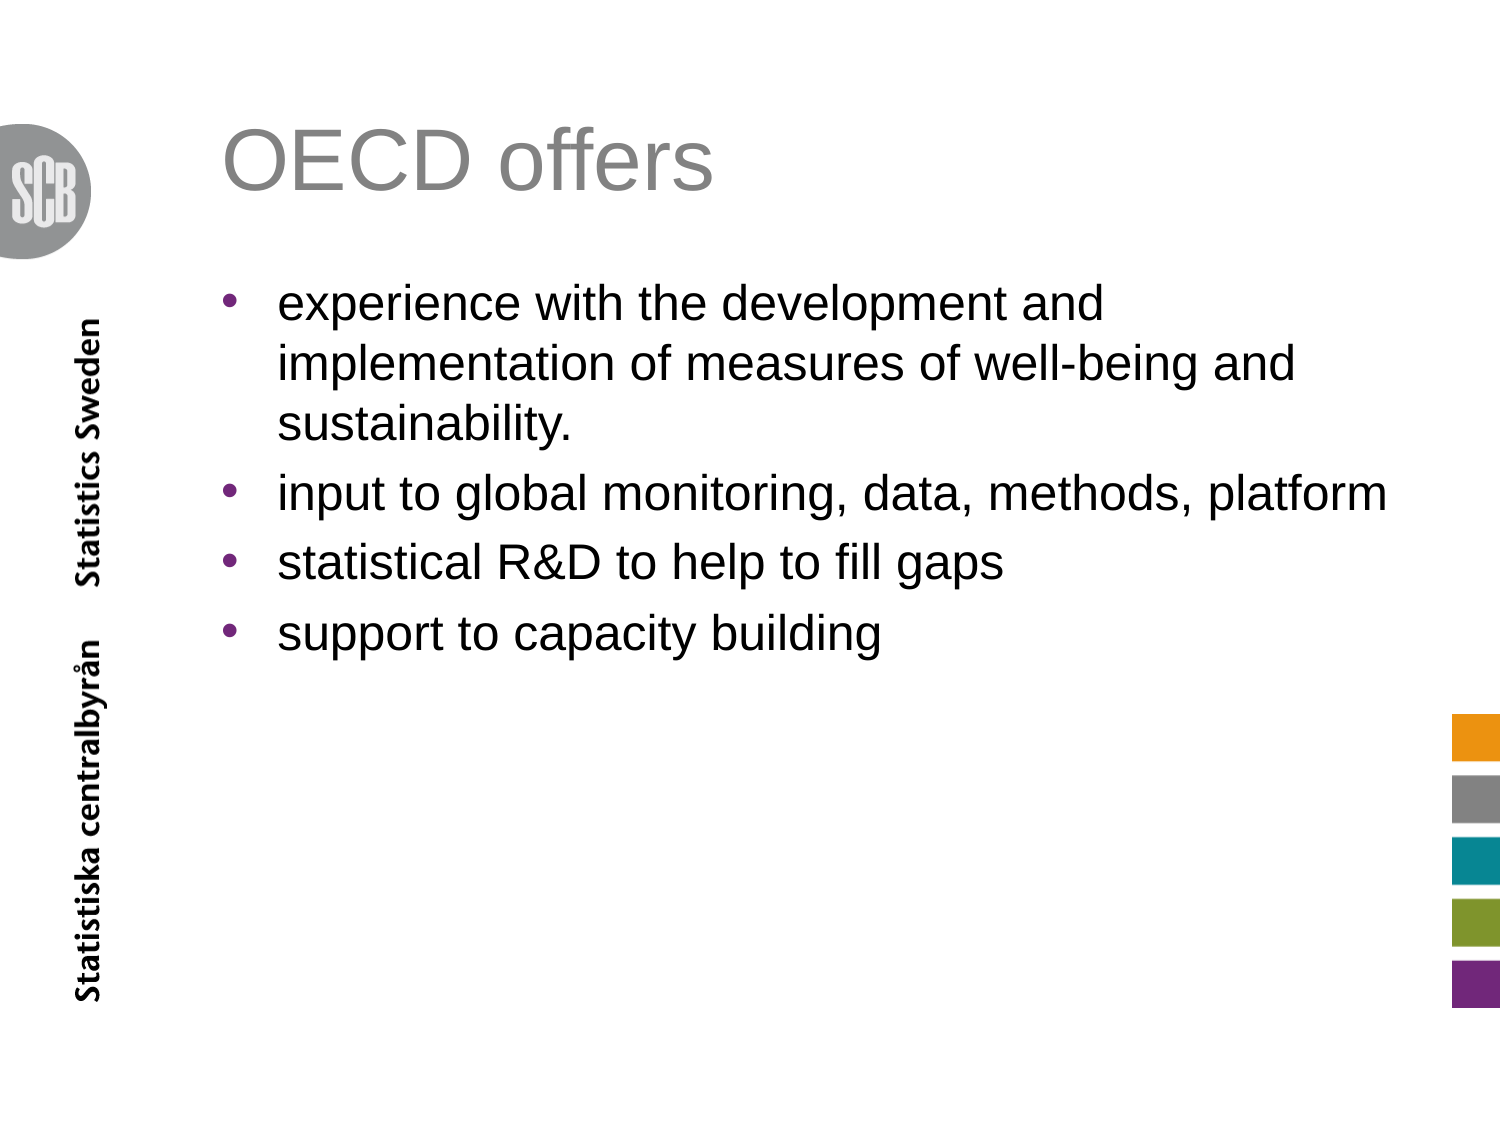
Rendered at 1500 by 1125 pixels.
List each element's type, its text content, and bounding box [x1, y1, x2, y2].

title OECD offers [206, 62, 1425, 250]
list experience with the development and implementation of measures of well-being and sustainability. input to global monitoring, data, methods, platform statistical R&D to help to fill gaps support to capacity building [206, 262, 1425, 1005]
picture [0, 124, 107, 1002]
picture [1452, 714, 1500, 1008]
